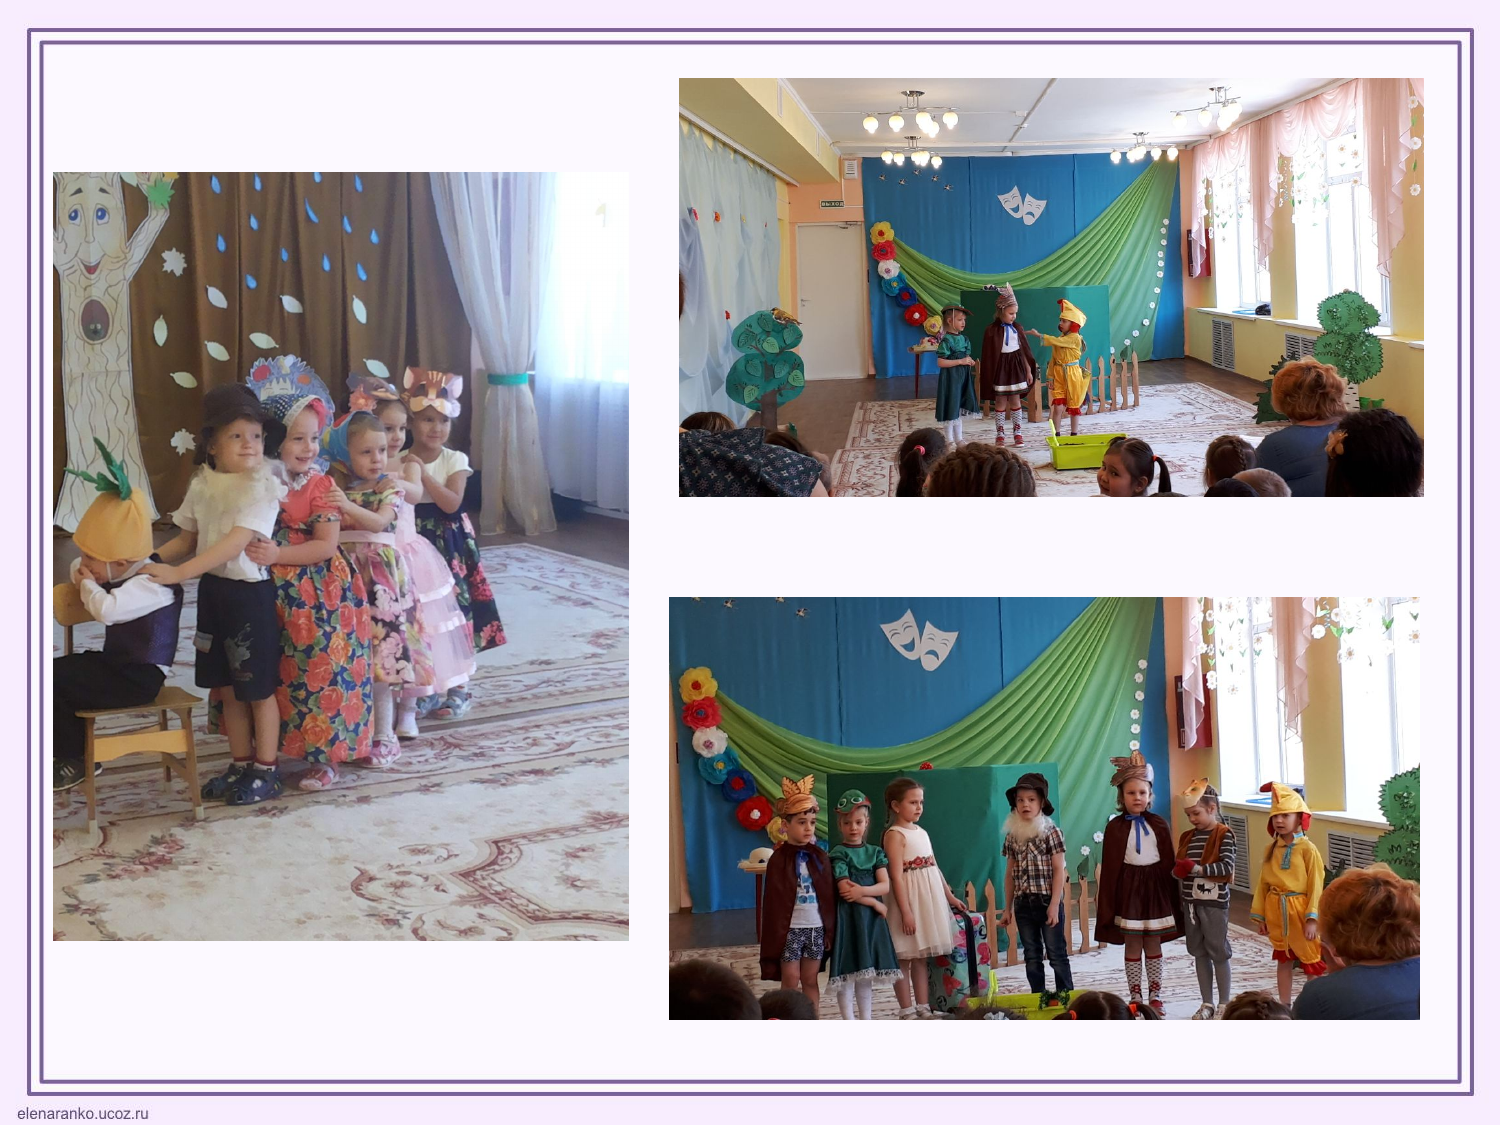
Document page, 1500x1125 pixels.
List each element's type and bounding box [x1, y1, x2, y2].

picture [0, 0, 1500, 1125]
list [678, 77, 1424, 498]
